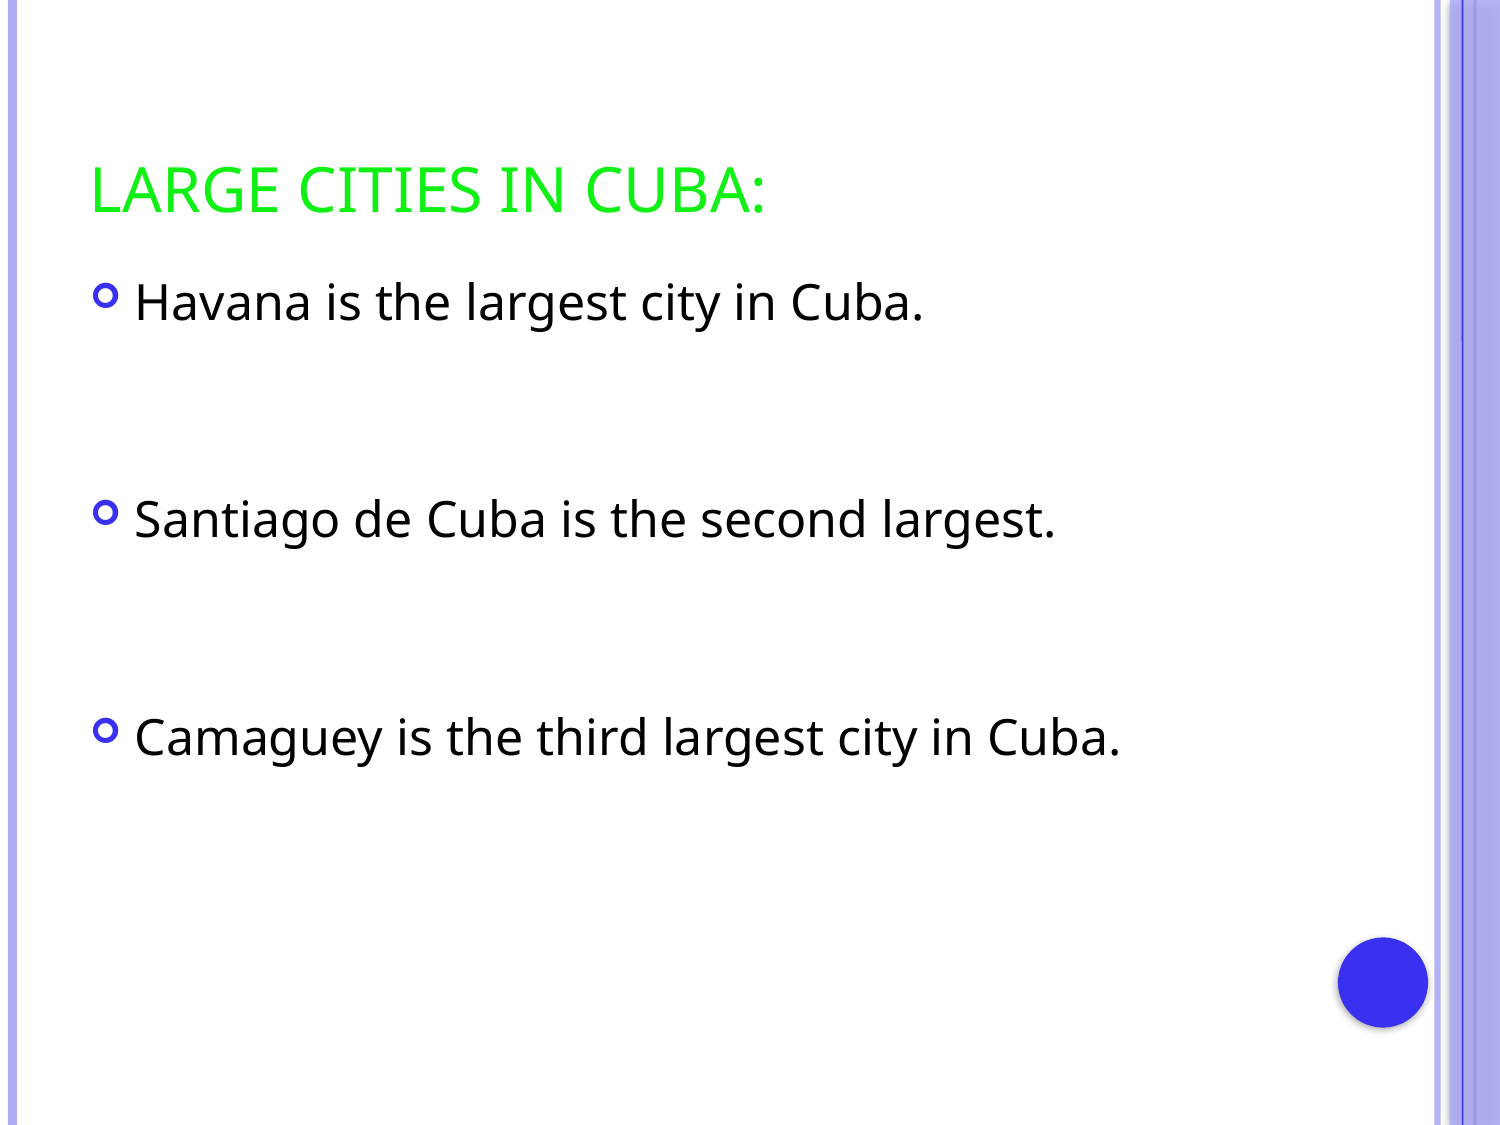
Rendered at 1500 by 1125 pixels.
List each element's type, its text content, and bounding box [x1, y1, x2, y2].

list Havana is the largest city in Cuba. Santiago de Cuba is the second largest. Camaguey is the third largest city in Cuba. [74, 262, 1301, 1063]
title Large cities in Cuba: [75, 45, 1300, 233]
